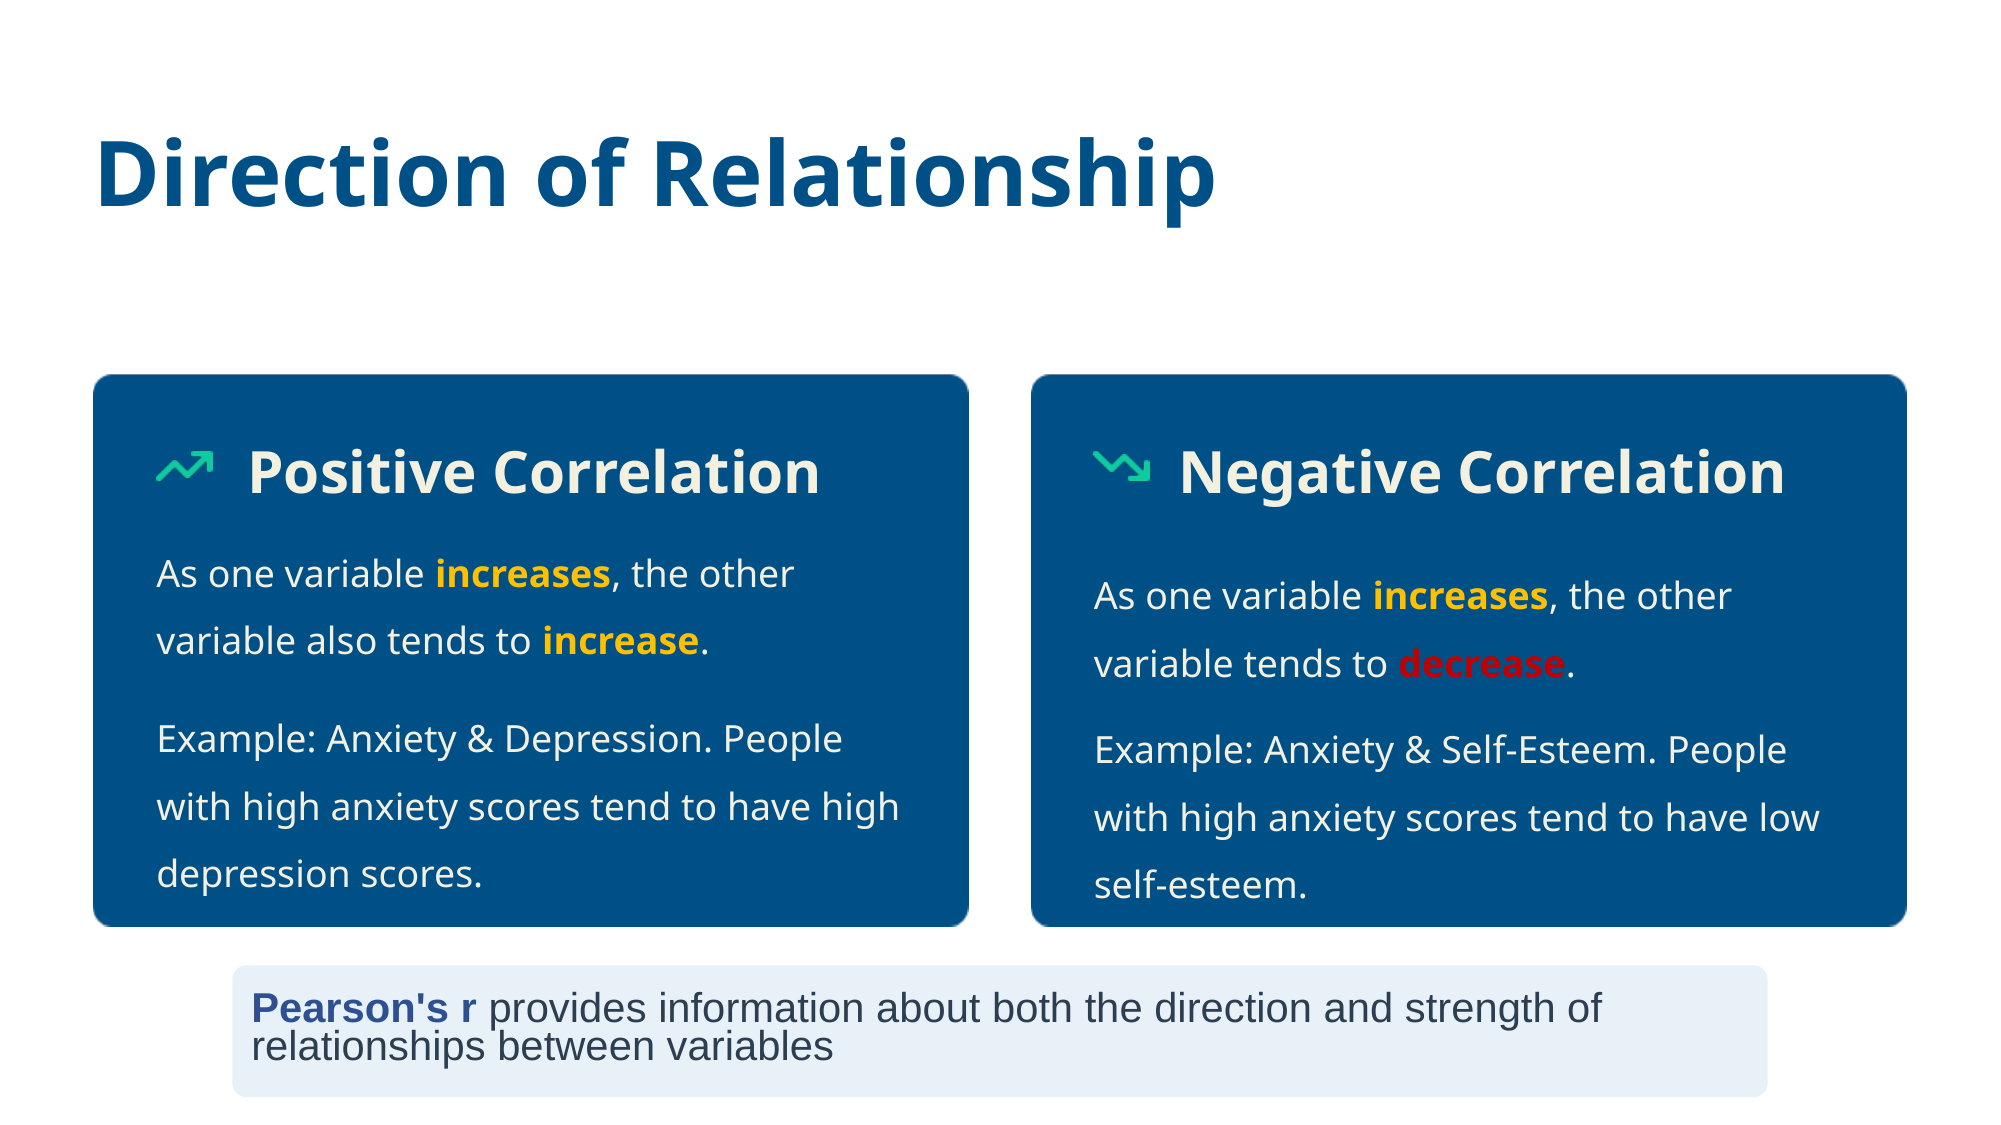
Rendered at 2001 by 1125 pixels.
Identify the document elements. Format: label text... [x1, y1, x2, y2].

text_box Pearson's r provides information about both the direction and strength of relationships between variables [232, 965, 1768, 1098]
picture [93, 372, 970, 927]
text_box Direction of Relationship [93, 93, 1886, 225]
picture [1030, 372, 1907, 927]
